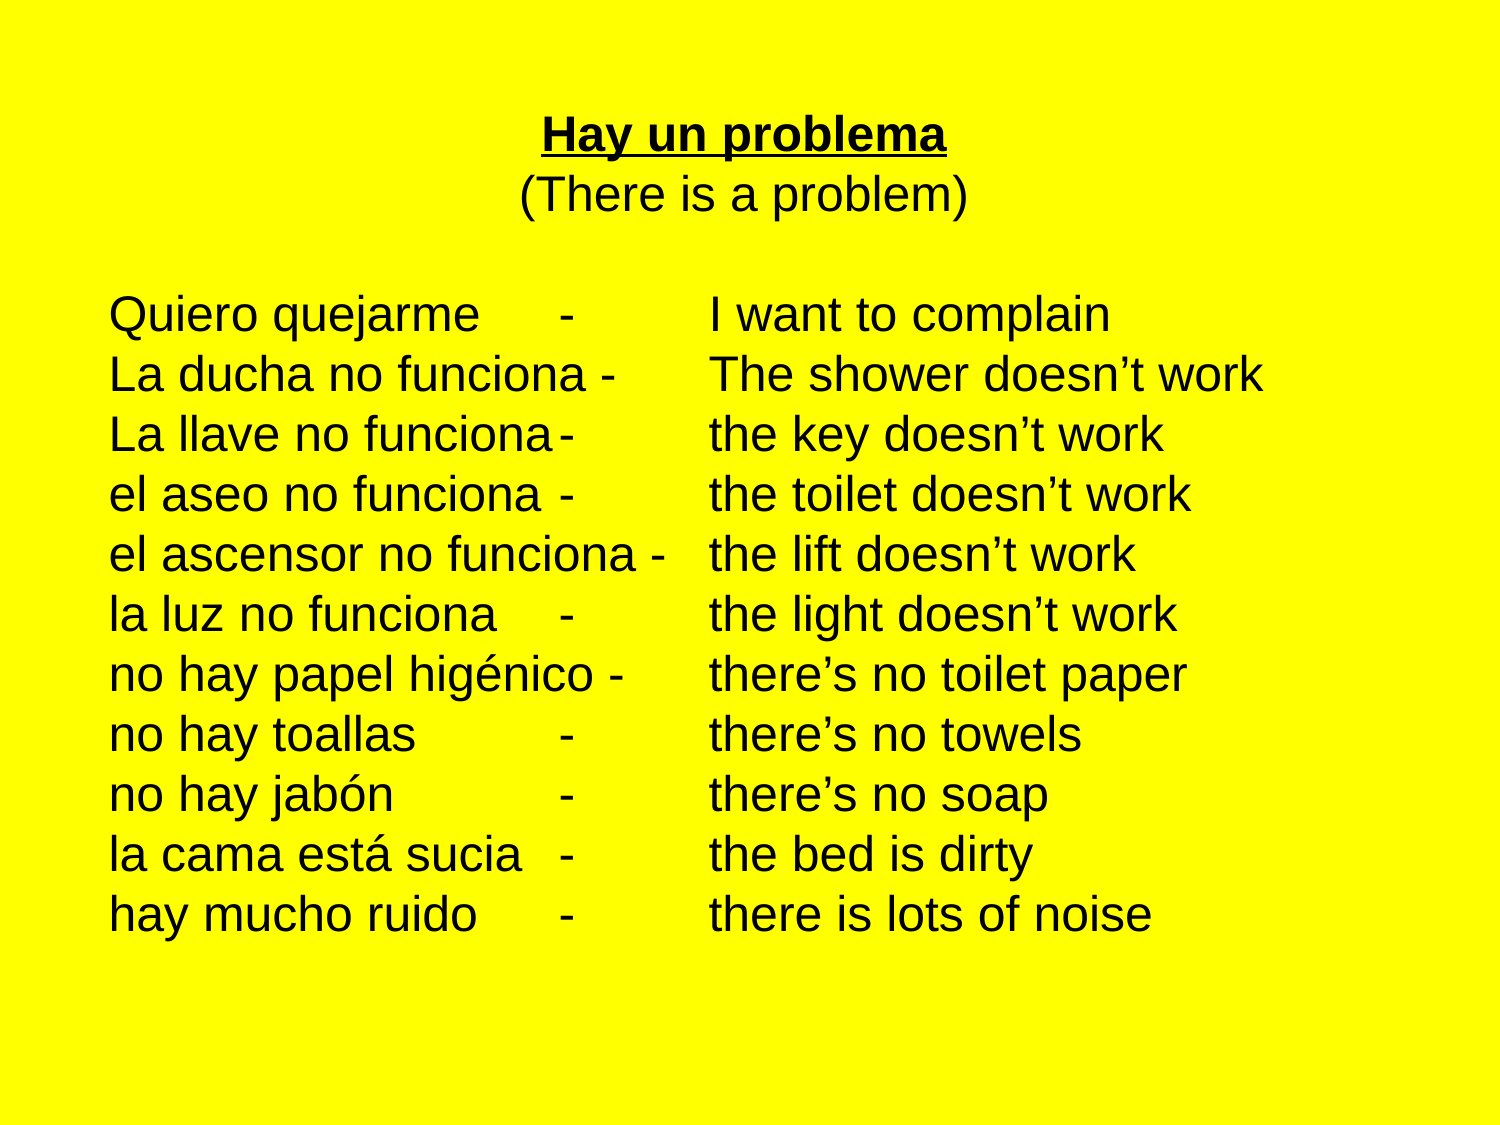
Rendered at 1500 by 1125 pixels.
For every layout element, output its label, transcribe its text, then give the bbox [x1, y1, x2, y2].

text_box Hay un problema (There is a problem) Quiero quejarme - I want to complain La ducha no funciona - The shower doesn’t work La llave no funciona - the key doesn’t work el aseo no funciona - the toilet doesn’t work el ascensor no funciona - the lift doesn’t work la luz no funciona - the light doesn’t work no hay papel higénico - there’s no toilet paper no hay toallas - there’s no towels no hay jabón - there’s no soap la cama está sucia - the bed is dirty hay mucho ruido - there is lots of noise [93, 93, 1395, 1069]
